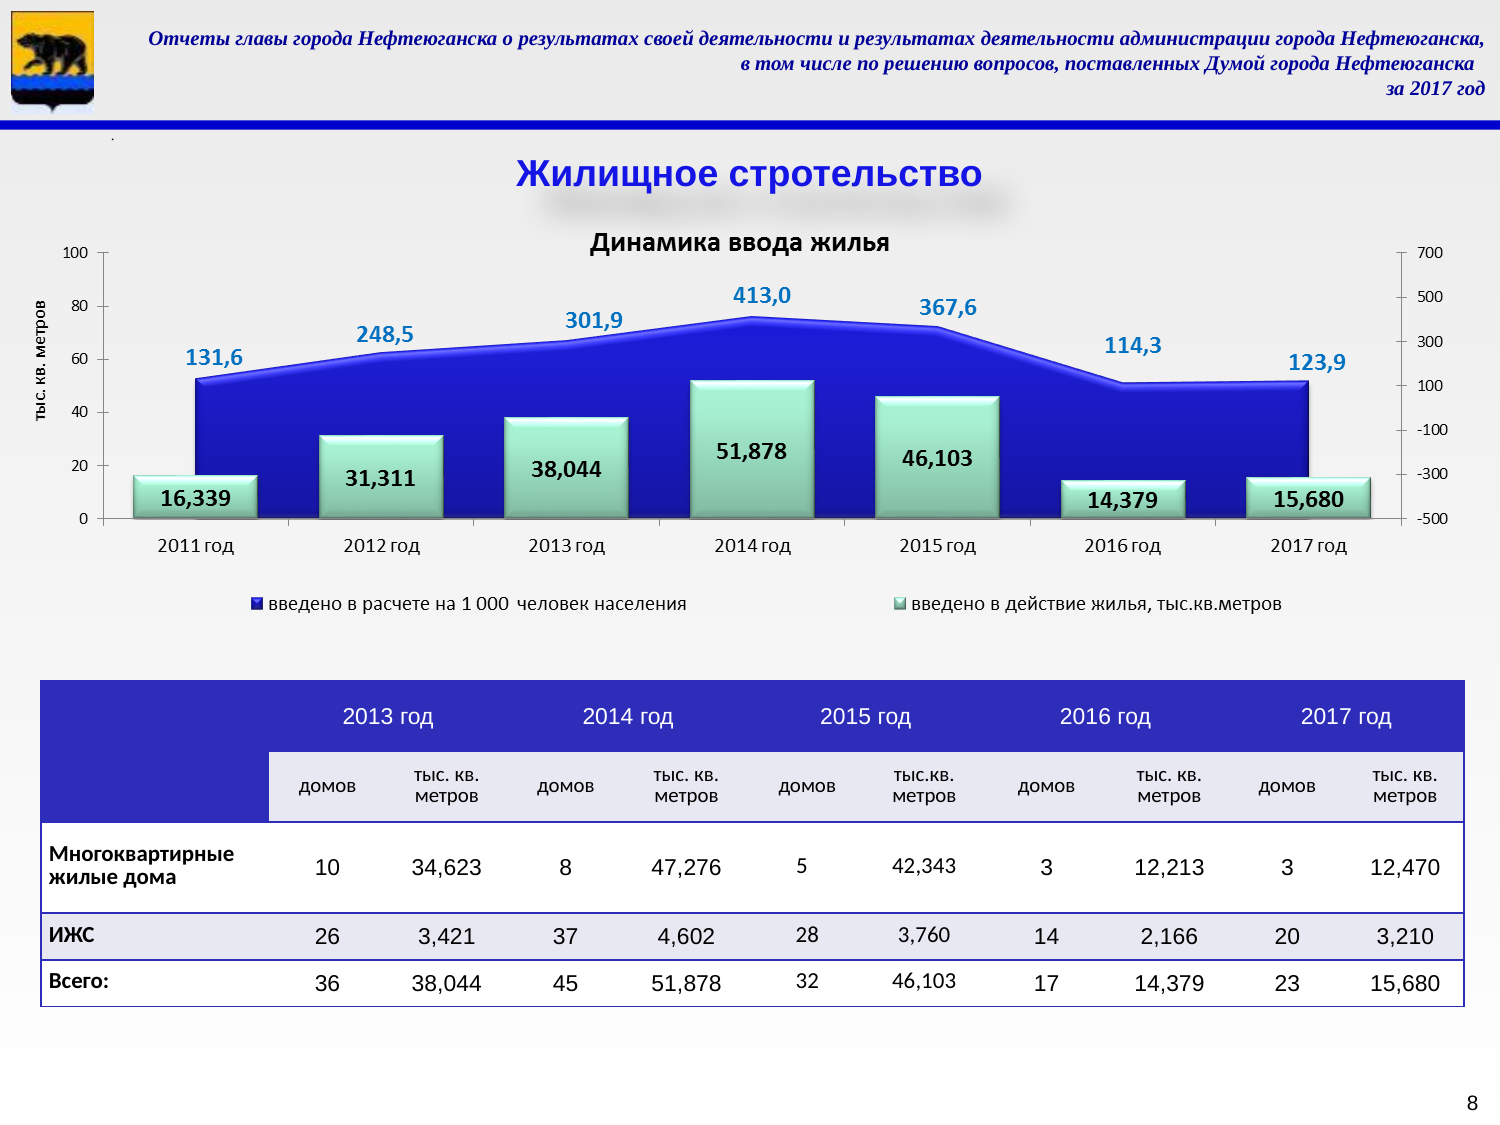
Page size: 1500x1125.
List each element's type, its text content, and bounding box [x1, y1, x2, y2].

table_cell 4,602 [624, 914, 749, 959]
slide_number 8 [1143, 1082, 1494, 1125]
table_cell 34,623 [386, 823, 507, 912]
table_header [42, 682, 269, 821]
table_cell домов [983, 752, 1110, 821]
table_cell 20 [1228, 914, 1346, 959]
table_cell домов [749, 752, 866, 821]
table_cell 3,760 [866, 914, 983, 959]
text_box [3, 186, 1491, 664]
table_cell Многоквартирные жилые дома [42, 823, 269, 912]
picture [11, 11, 94, 115]
table_cell Всего: [42, 961, 269, 1006]
table_cell 38,044 [386, 961, 507, 1006]
table_cell 2,166 [1110, 914, 1228, 959]
text_box Жилищное стротельство [0, 143, 1500, 206]
table_cell тыс.кв. метров [866, 752, 983, 821]
table_cell 3 [983, 823, 1110, 912]
table_cell 14,379 [1110, 961, 1228, 1006]
text_box Отчеты главы города Нефтеюганска о результатах своей деятельности и результатах деятельности администрации города Нефтеюганска, в том числе по решению вопросов, поставленных Думой города Нефтеюганска за 2017 год [128, 17, 1500, 108]
table_header 2014 год [507, 682, 749, 751]
table_cell 12,470 [1346, 823, 1463, 912]
table_cell 8 [507, 823, 624, 912]
table_cell 26 [269, 914, 386, 959]
table_cell 3,421 [386, 914, 507, 959]
table_cell 17 [983, 961, 1110, 1006]
table_cell 36 [269, 961, 386, 1006]
table_header 2015 год [749, 682, 983, 751]
table_cell 5 [749, 823, 866, 912]
table_cell 3 [1228, 823, 1346, 912]
table_cell 14 [983, 914, 1110, 959]
table_cell домов [1228, 752, 1346, 821]
table_header 2017 год [1228, 682, 1463, 751]
table_cell домов [269, 752, 386, 821]
table_cell 23 [1228, 961, 1346, 1006]
table_cell 37 [507, 914, 624, 959]
table_cell тыс. кв. метров [624, 752, 749, 821]
table_header 2016 год [983, 682, 1228, 751]
table_cell 51,878 [624, 961, 749, 1006]
table_cell 45 [507, 961, 624, 1006]
table_cell 15,680 [1346, 961, 1463, 1006]
table_cell 42,343 [866, 823, 983, 912]
table_cell 12,213 [1110, 823, 1228, 912]
table_cell 32 [749, 961, 866, 1006]
table_cell 47,276 [624, 823, 749, 912]
table_cell тыс. кв. метров [1346, 752, 1463, 821]
table_cell 46,103 [866, 961, 983, 1006]
table_cell тыс. кв. метров [386, 752, 507, 821]
table_cell 28 [749, 914, 866, 959]
table_cell 10 [269, 823, 386, 912]
table_cell тыс. кв. метров [1110, 752, 1228, 821]
table_cell 3,210 [1346, 914, 1463, 959]
table_header 2013 год [269, 682, 507, 751]
table_cell домов [507, 752, 624, 821]
table_cell ИЖС [42, 914, 269, 959]
